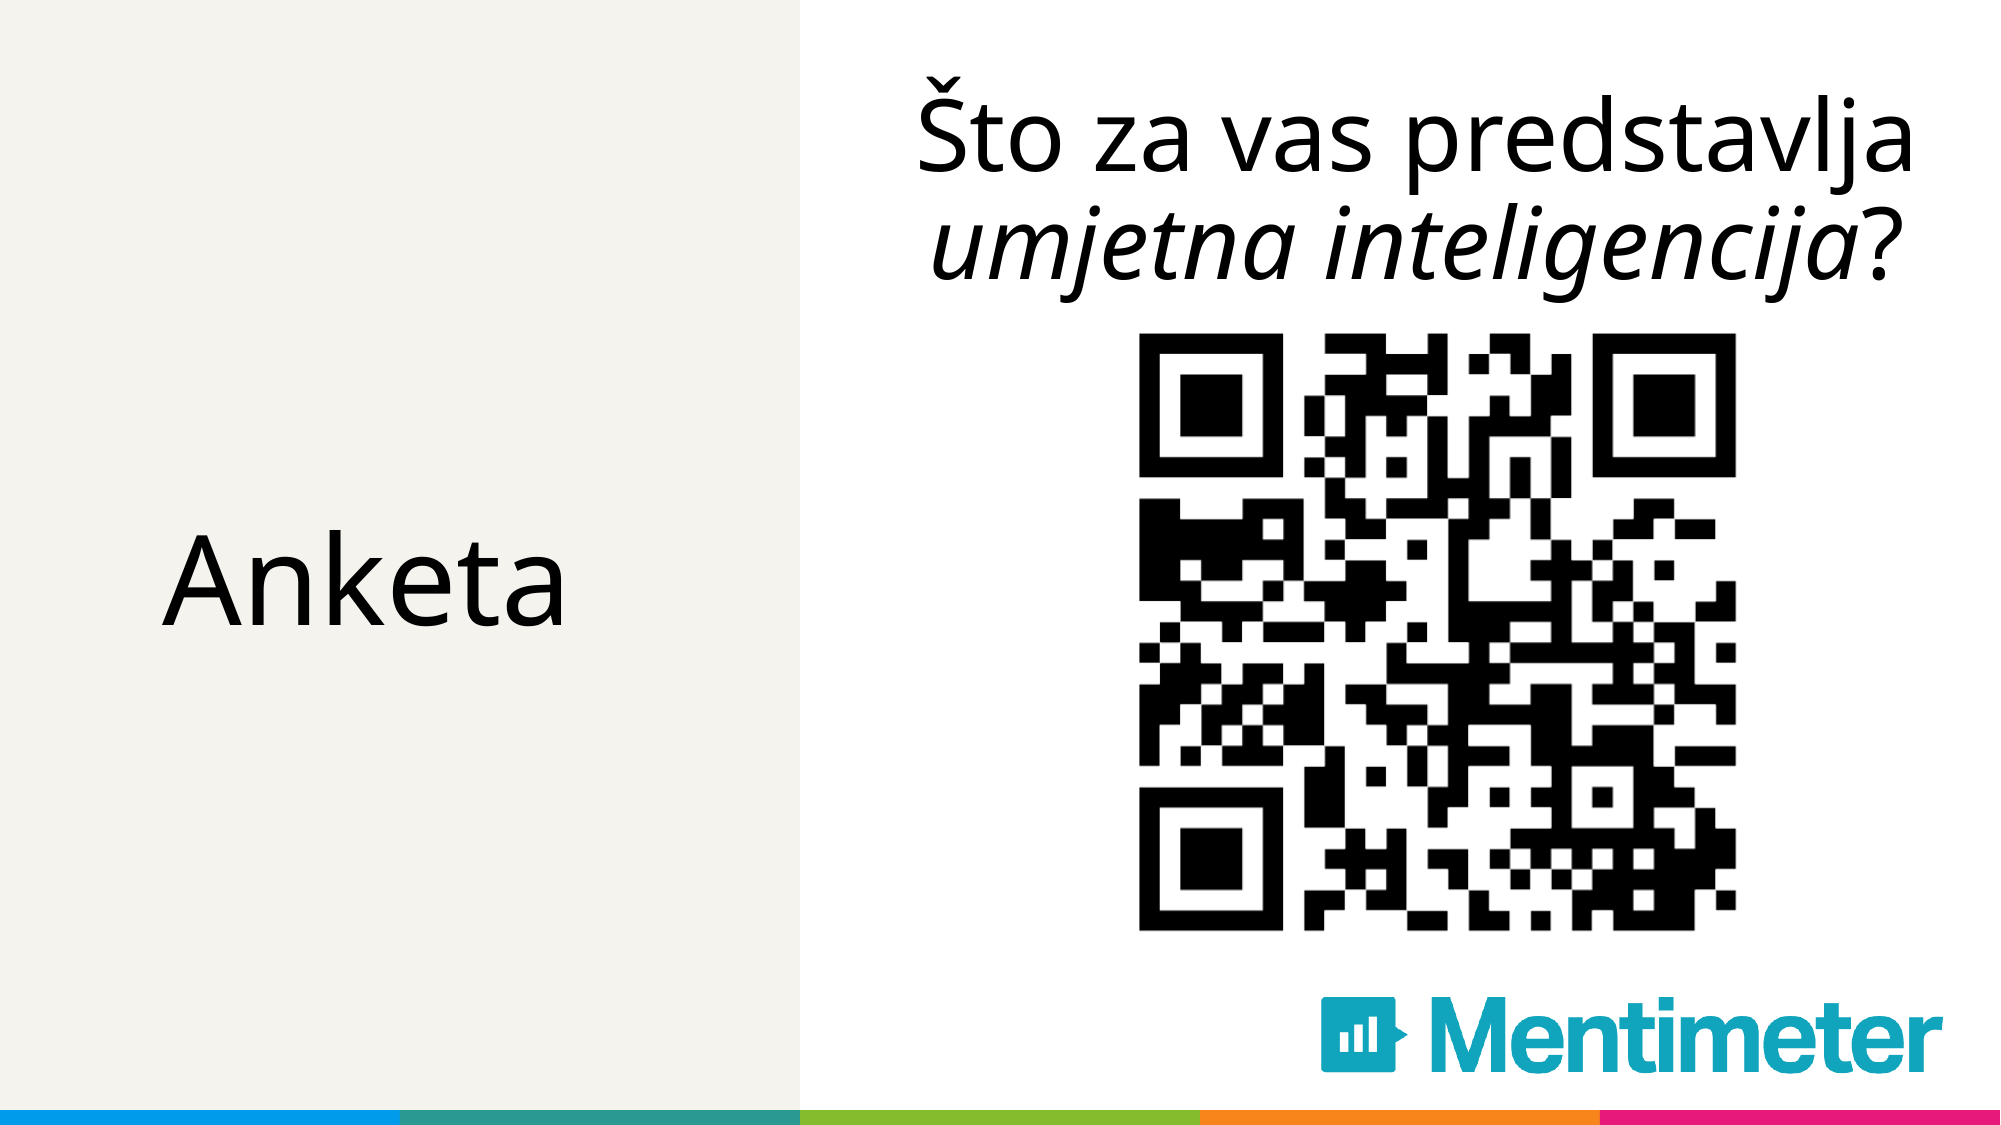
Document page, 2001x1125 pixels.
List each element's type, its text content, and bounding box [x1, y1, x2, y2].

title Anketa [147, 359, 666, 661]
picture [1056, 251, 1943, 1075]
text_box Što za vas predstavlja umjetna inteligencija? [834, 221, 2000, 309]
